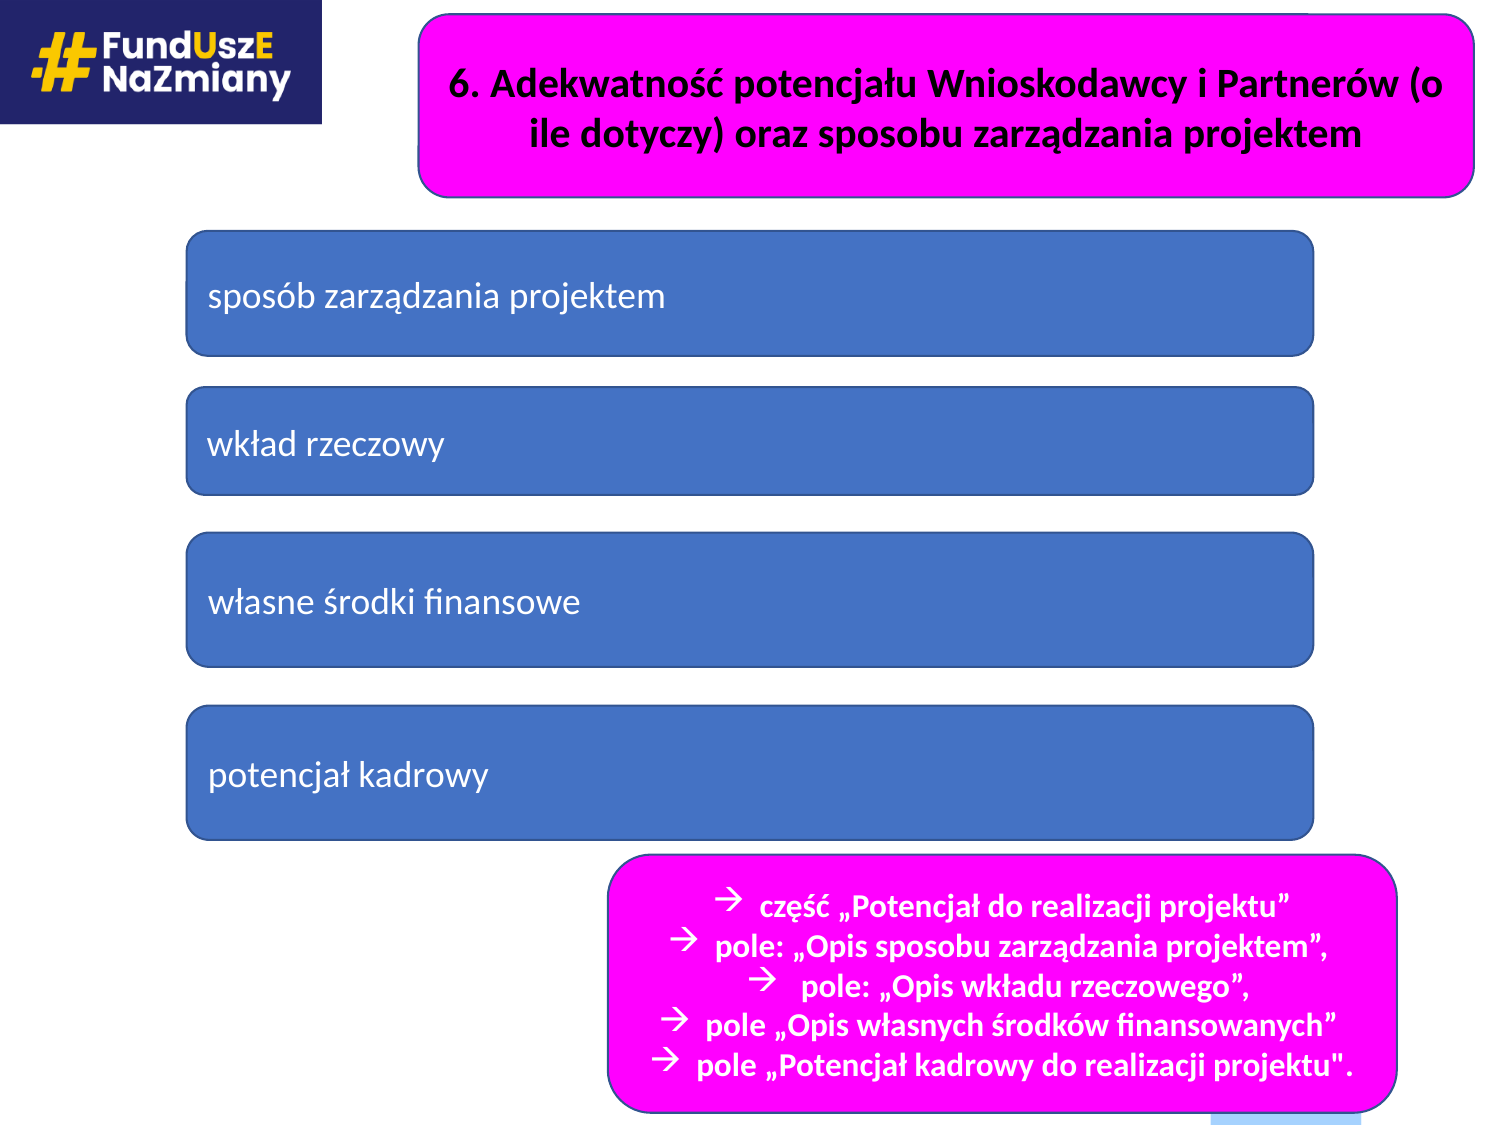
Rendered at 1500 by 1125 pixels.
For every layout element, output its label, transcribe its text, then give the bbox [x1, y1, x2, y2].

text_box wkład rzeczowy [185, 386, 1315, 496]
text_box potencjał kadrowy [185, 704, 1315, 841]
text_box sposób zarządzania projektem [185, 229, 1315, 357]
text_box część „Potencjał do realizacji projektu” pole: „Opis sposobu zarządzania projektem”, pole: „Opis wkładu rzeczowego”, pole „Opis własnych środków finansowanych” pole „Potencjał kadrowy do realizacji projektu". [606, 853, 1398, 1114]
text_box własne środki finansowe [185, 531, 1315, 668]
table_header [103, 361, 1397, 1125]
text_box 6. Adekwatność potencjału Wnioskodawcy i Partnerów (o ile dotyczy) oraz sposobu zarządzania projektem [417, 13, 1475, 199]
picture [0, 0, 1500, 1125]
